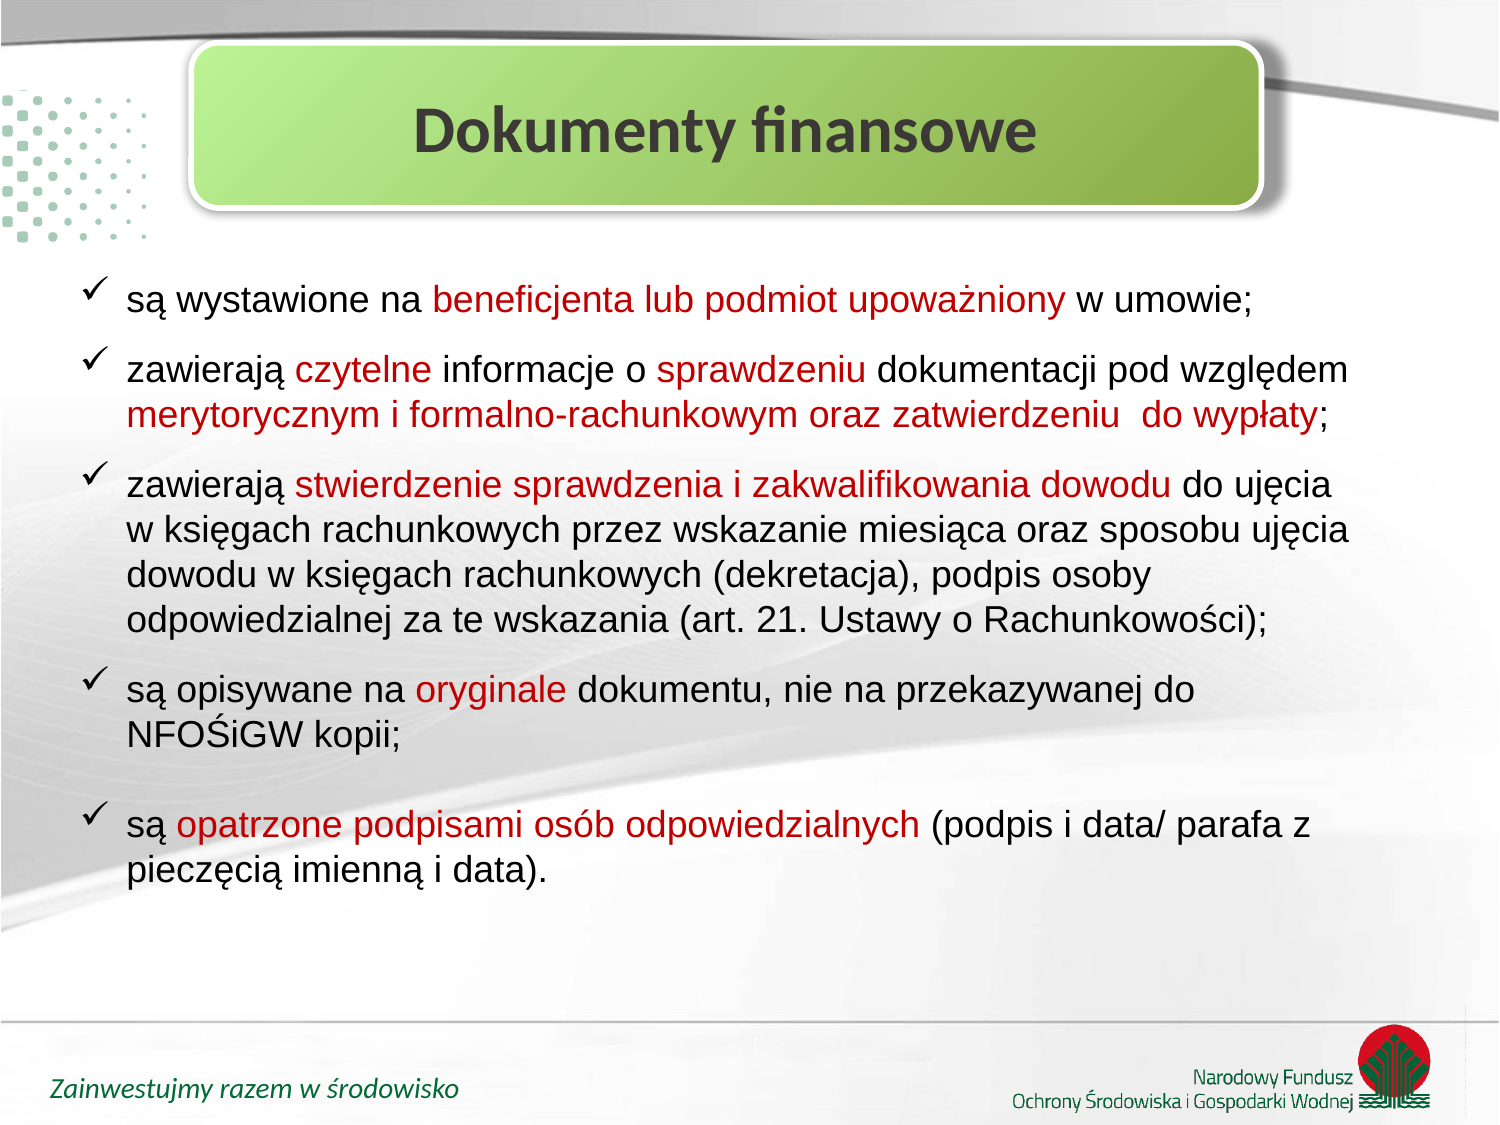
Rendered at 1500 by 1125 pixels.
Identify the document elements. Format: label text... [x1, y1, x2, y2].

text_box Dokumenty finansowe [189, 40, 1264, 211]
picture [0, 0, 1499, 1125]
text_box są wystawione na beneficjenta lub podmiot upoważniony w umowie; zawierają czytelne informacje o sprawdzeniu dokumentacji pod względem merytorycznym i formalno-rachunkowym oraz zatwierdzeniu do wypłaty; zawierają stwierdzenie sprawdzenia i zakwalifikowania dowodu do ujęcia w księgach rachunkowych przez wskazanie miesiąca oraz sposobu ujęcia dowodu w księgach rachunkowych (dekretacja), podpis osoby odpowiedzialnej za te wskazania (art. 21. Ustawy o Rachunkowości); są opisywane na oryginale dokumentu, nie na przekazywanej do NFOŚiGW kopii; są opatrzone podpisami osób odpowiedzialnych (podpis i data/ parafa z pieczęcią imienną i data). [64, 267, 1365, 897]
